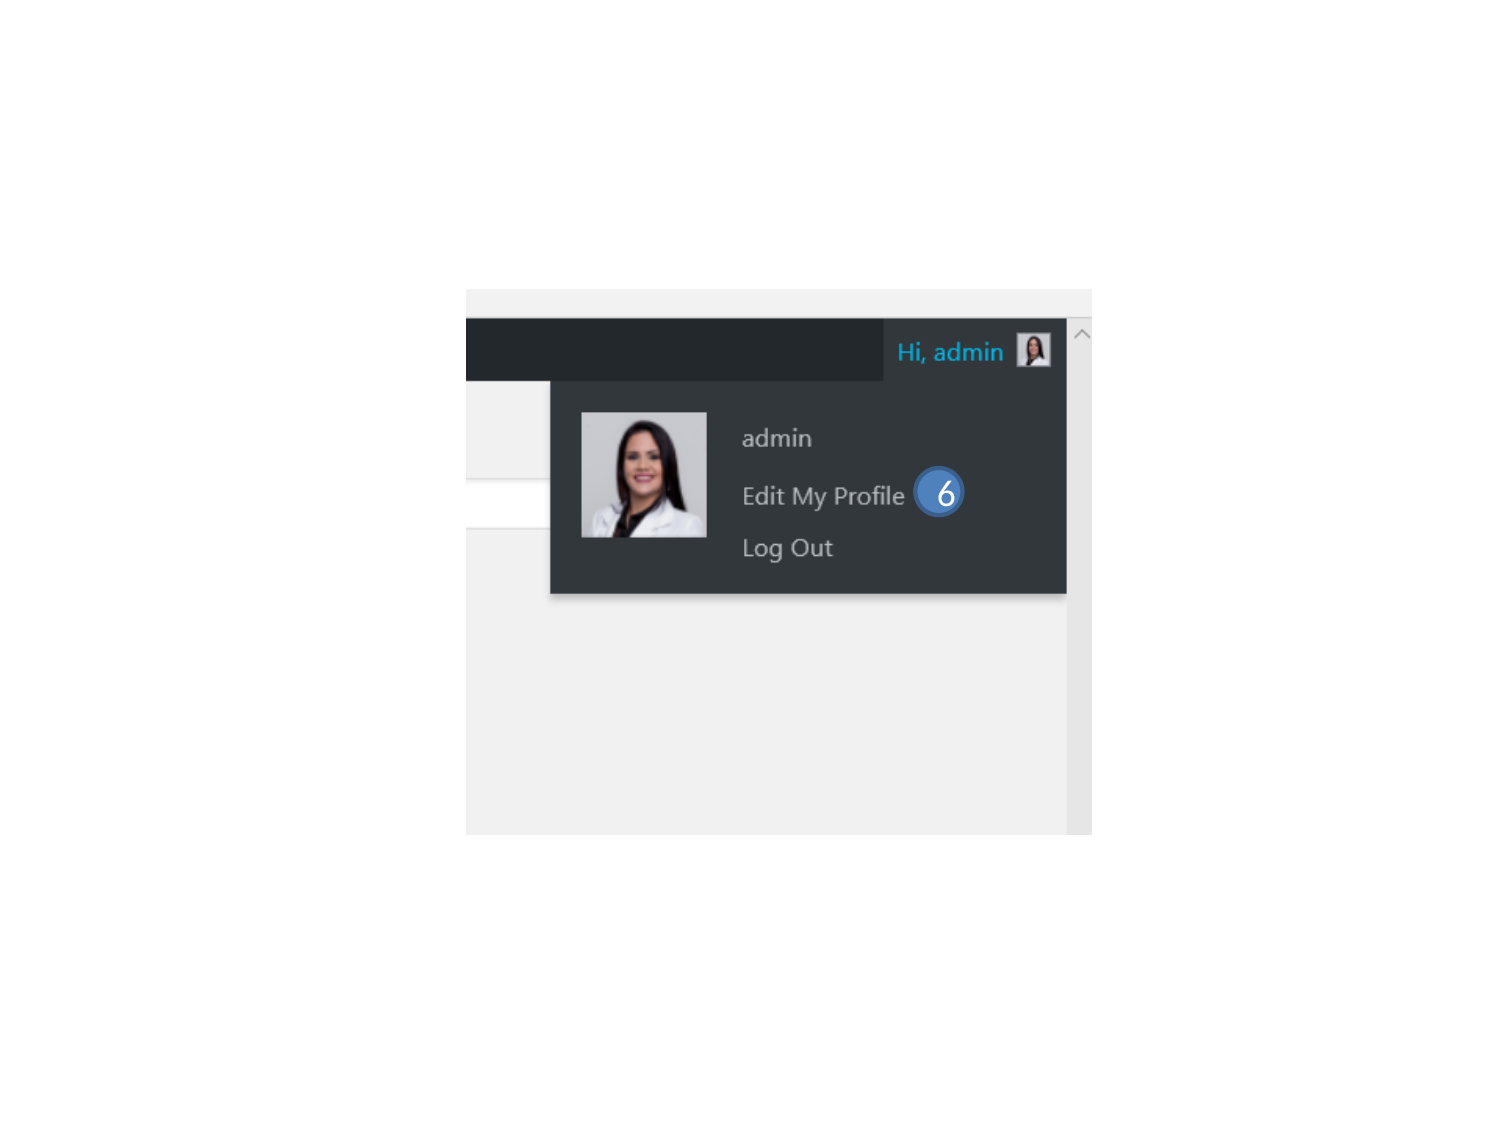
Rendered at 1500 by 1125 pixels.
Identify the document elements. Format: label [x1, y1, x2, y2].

picture [466, 289, 1092, 836]
